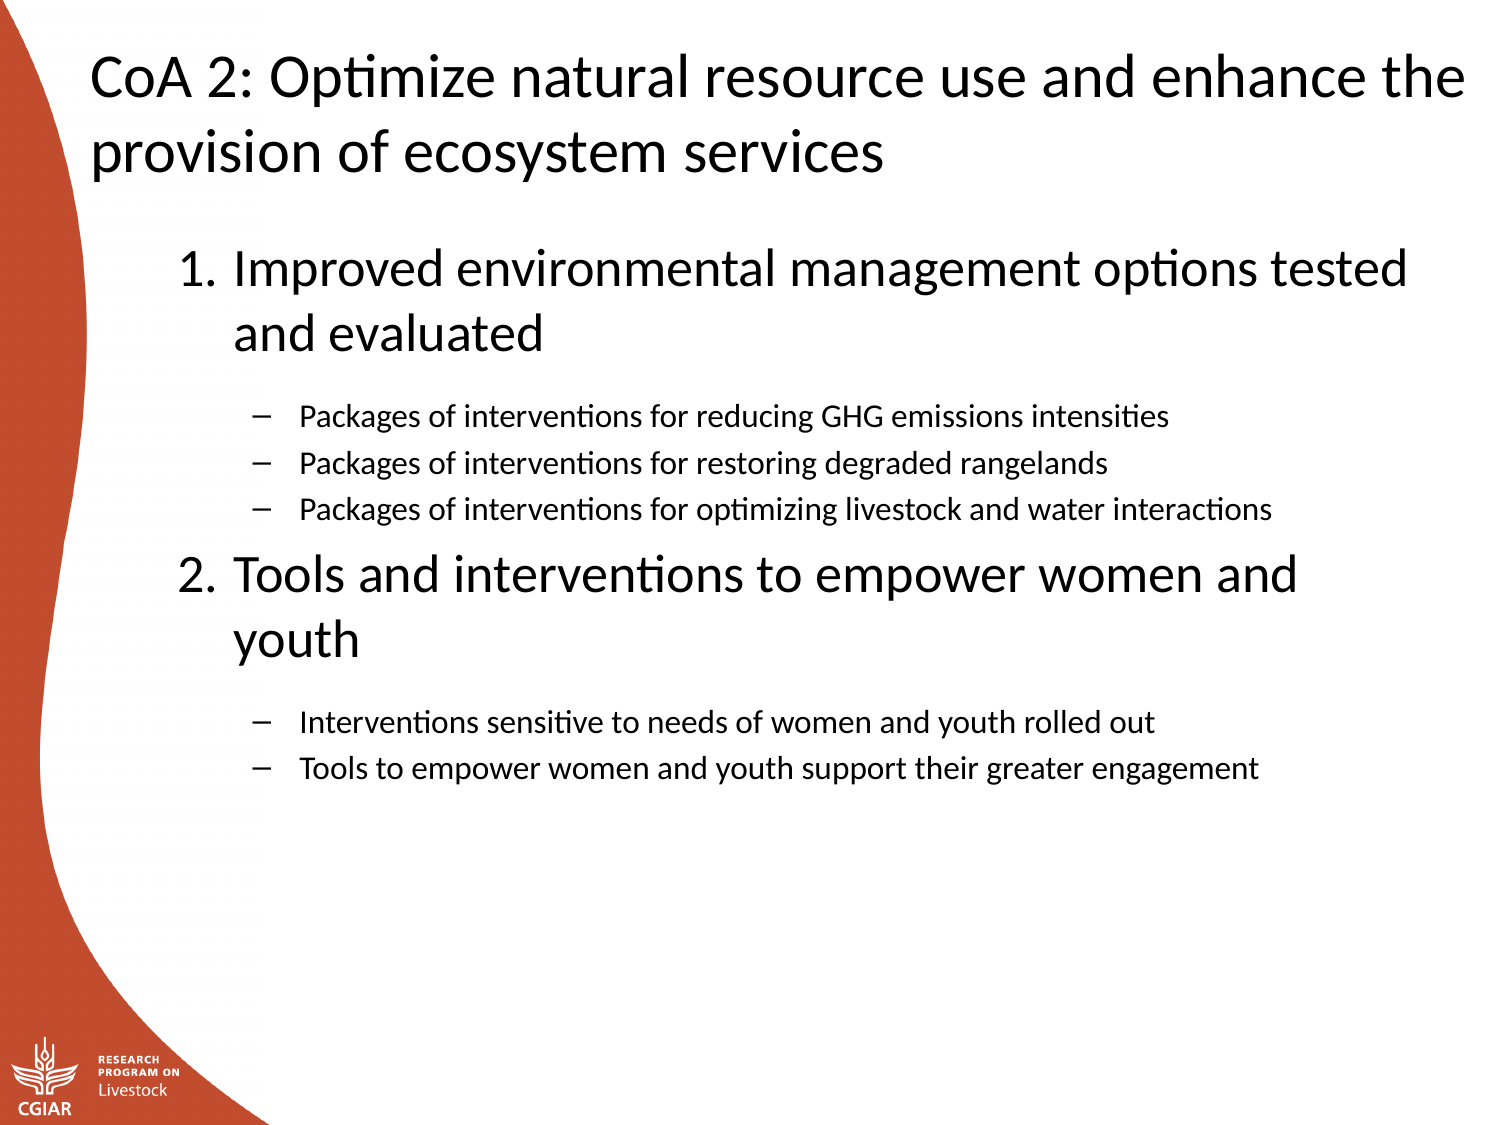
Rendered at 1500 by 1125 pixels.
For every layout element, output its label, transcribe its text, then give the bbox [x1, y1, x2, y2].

picture [0, 0, 270, 1125]
list CoA 2: Optimize natural resource use and enhance the provision of ecosystem services [75, 27, 1500, 225]
list Improved environmental management options tested and evaluated Packages of interventions for reducing GHG emissions intensities Packages of interventions for restoring degraded rangelands Packages of interventions for optimizing livestock and water interactions Tools and interventions to empower women and youth Interventions sensitive to needs of women and youth rolled out Tools to empower women and youth support their greater engagement [162, 224, 1450, 938]
